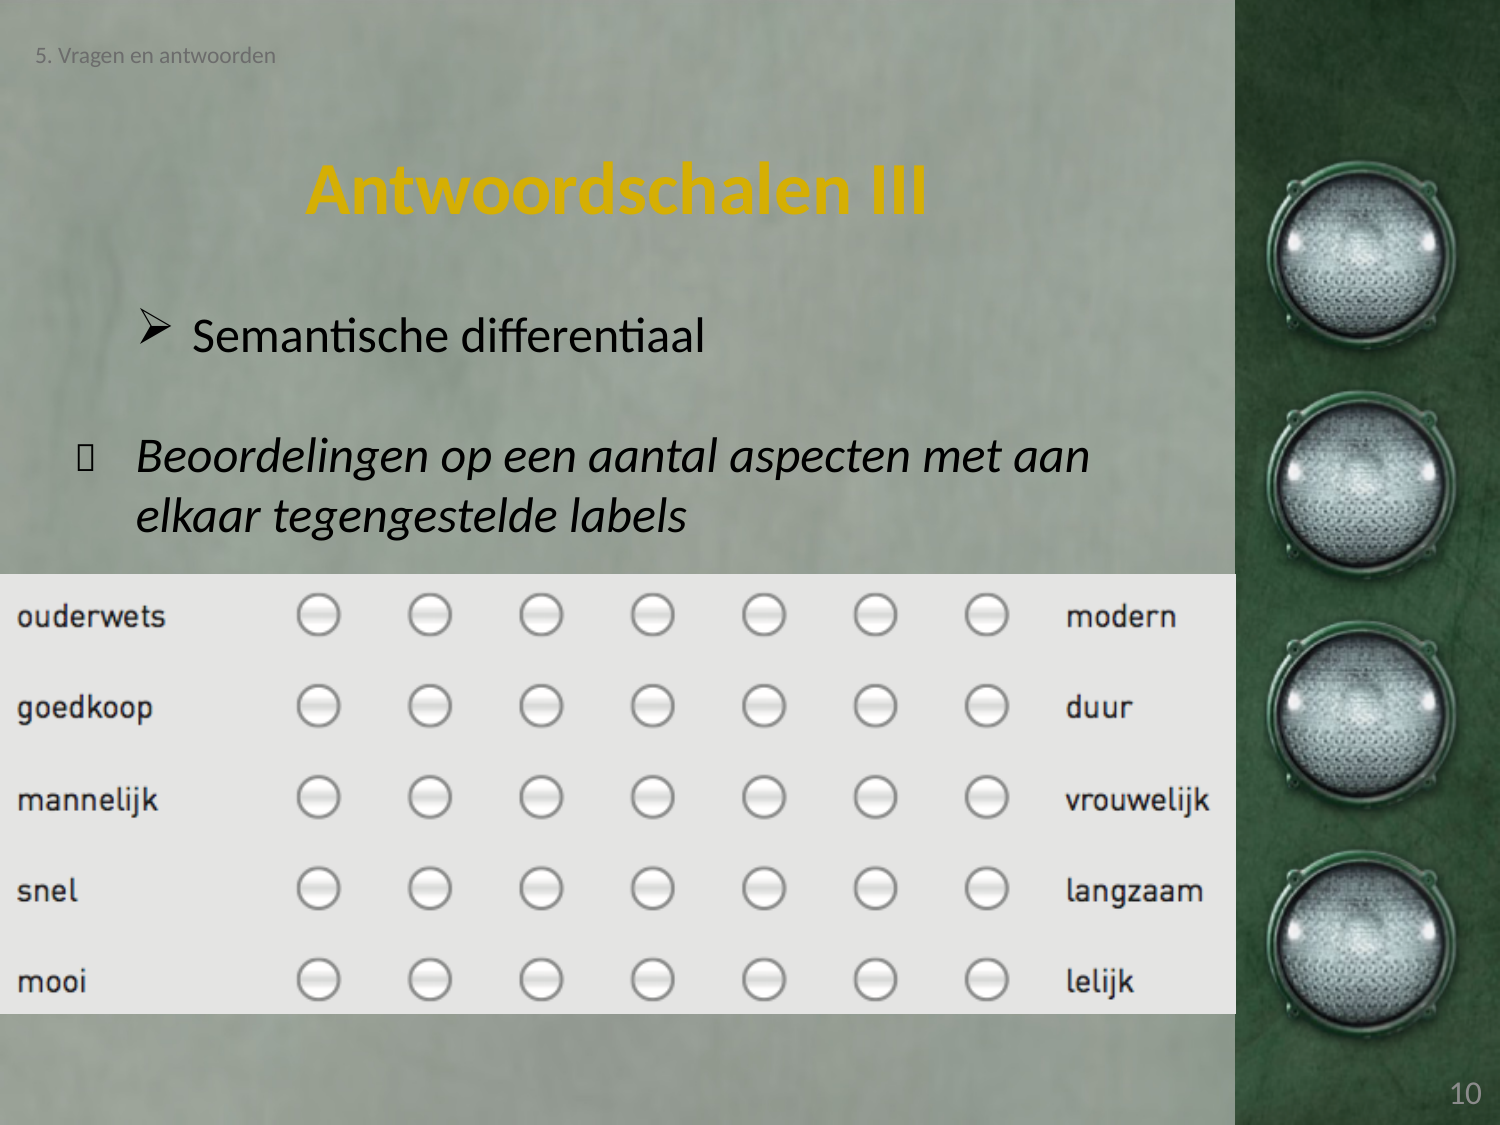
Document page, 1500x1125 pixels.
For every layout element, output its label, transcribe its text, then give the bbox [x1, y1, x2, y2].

title 5. Vragen en antwoorden [19, 32, 435, 77]
text_box Semantische differentiaal Beoordelingen op een aantal aspecten met aan elkaar tegengestelde labels [121, 295, 1229, 551]
subtitle Antwoordschalen III [0, 131, 1229, 276]
picture [0, 0, 1500, 1125]
text_box  [59, 426, 121, 487]
